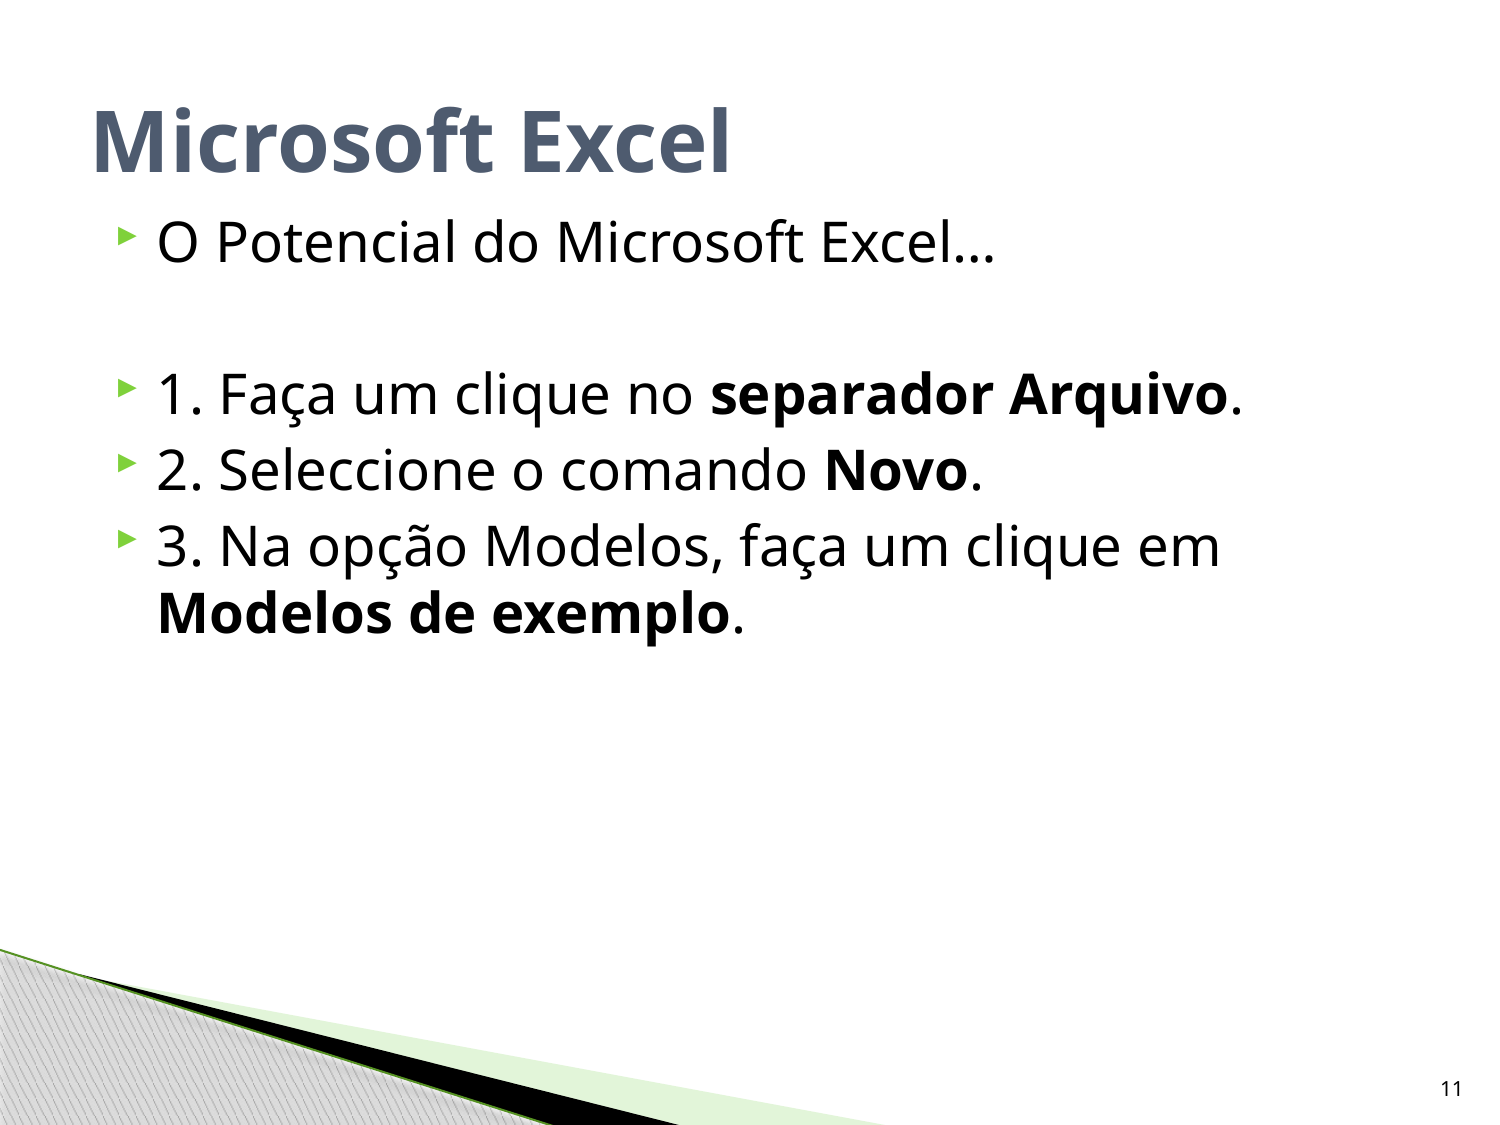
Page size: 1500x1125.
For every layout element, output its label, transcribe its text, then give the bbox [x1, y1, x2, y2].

title Microsoft Excel [75, 45, 1425, 233]
slide_number 11 [1418, 1051, 1479, 1112]
list O Potencial do Microsoft Excel… 1. Faça um clique no separador Arquivo. 2. Seleccione o comando Novo. 3. Na opção Modelos, faça um clique em Modelos de exemplo. [82, 199, 1432, 938]
